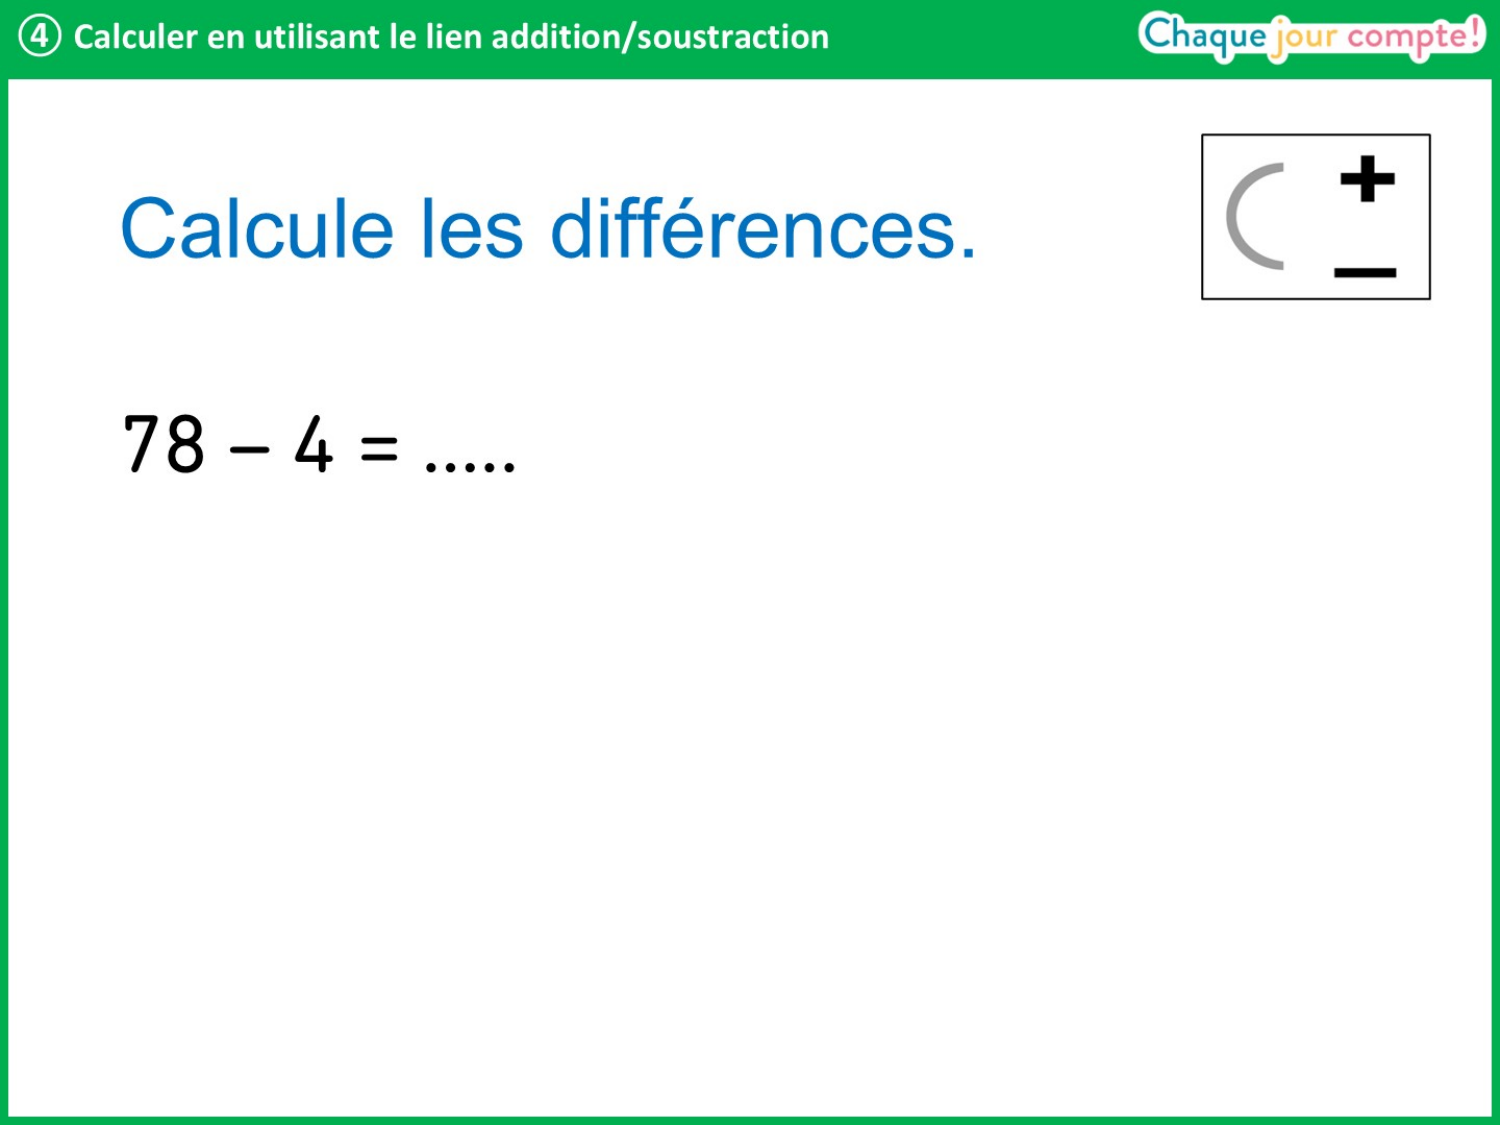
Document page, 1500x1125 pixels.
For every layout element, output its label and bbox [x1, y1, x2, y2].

list [0, 0, 1500, 1125]
